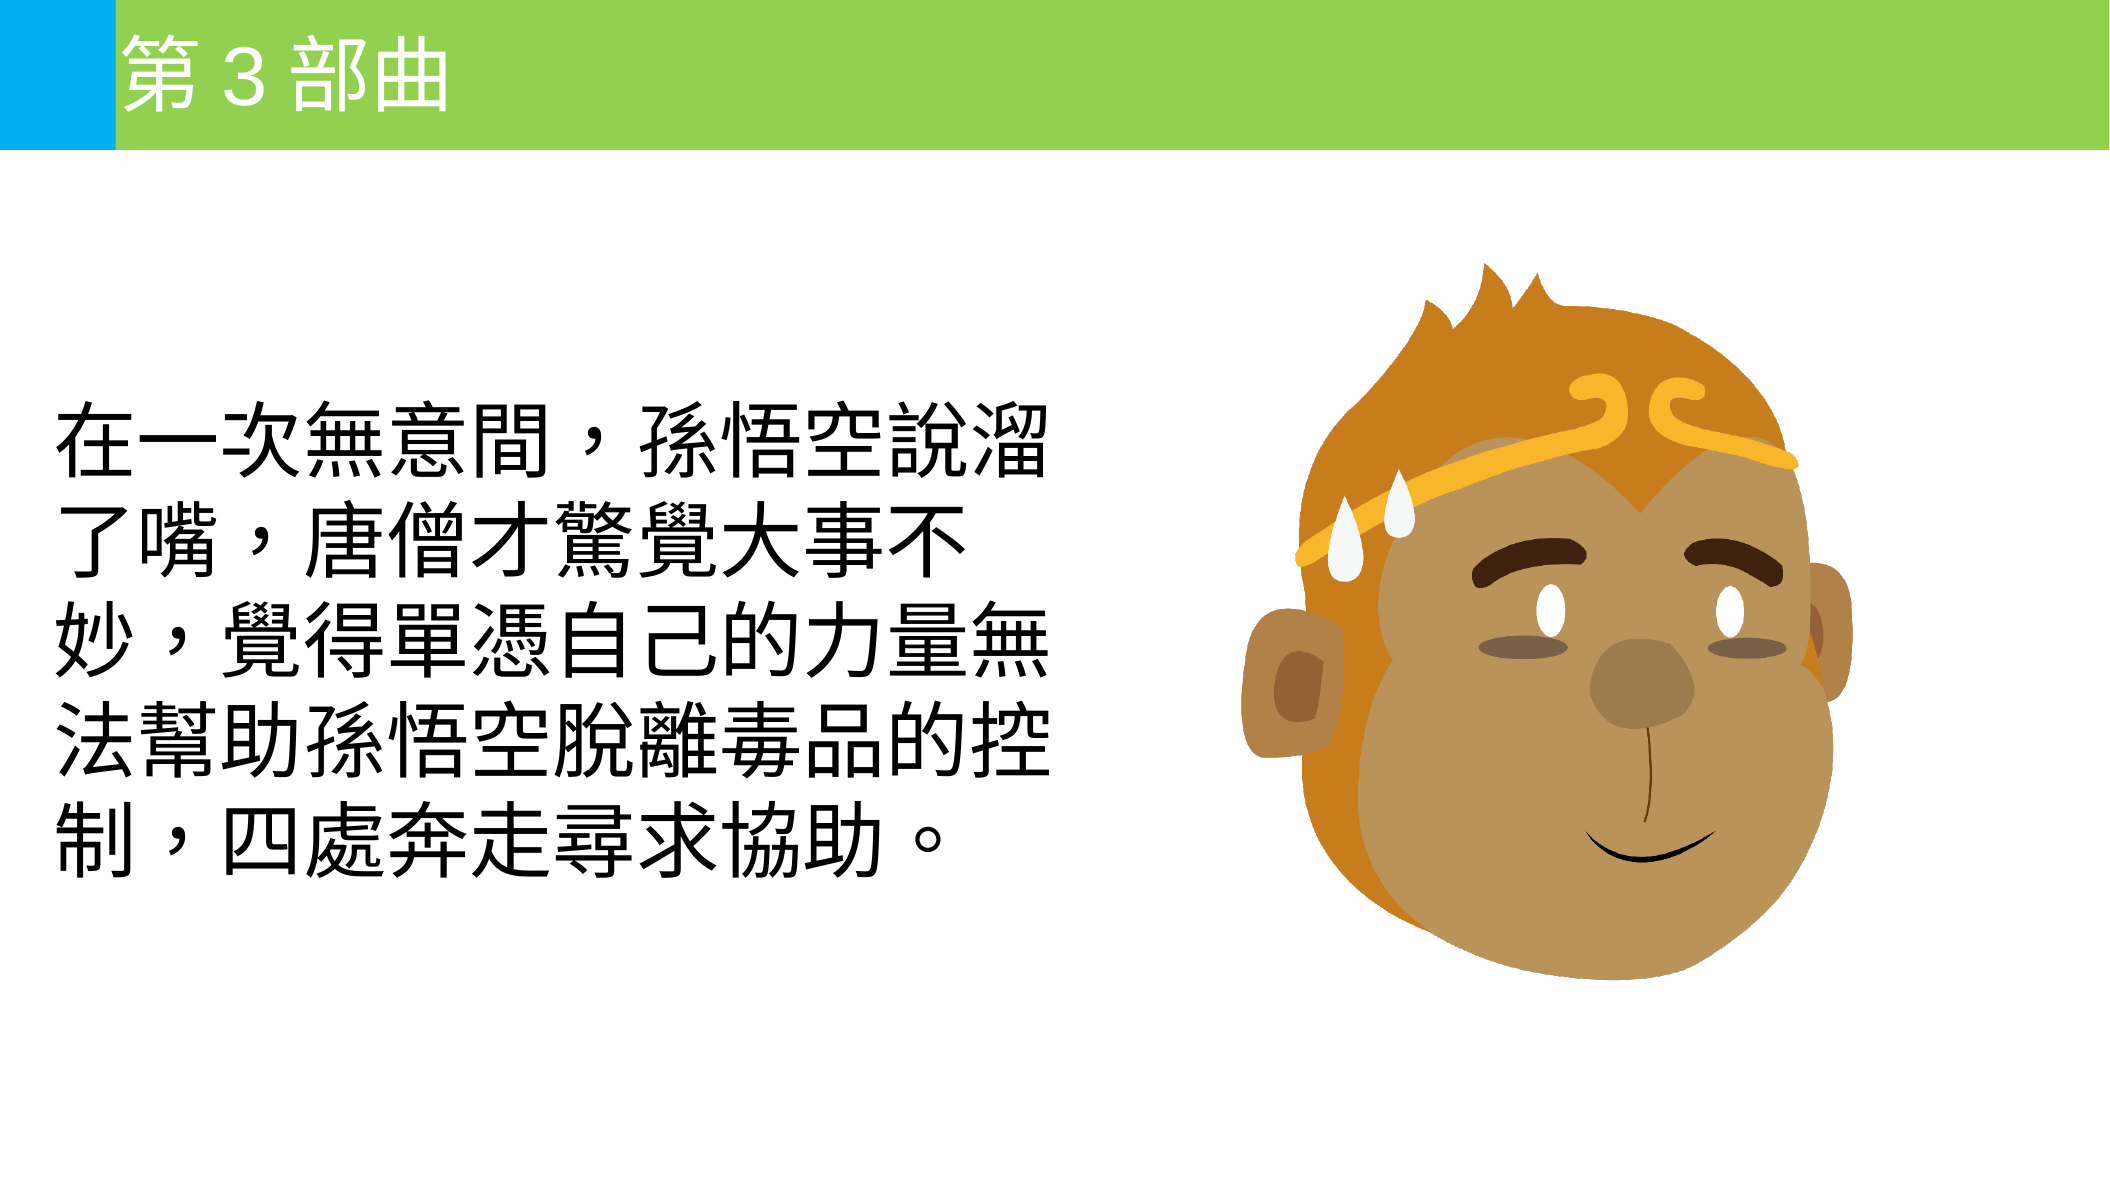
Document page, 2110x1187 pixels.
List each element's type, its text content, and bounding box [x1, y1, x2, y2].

text_box 在一次無意間，孫悟空說溜了嘴，唐僧才驚覺大事不妙，覺得單憑自己的力量無法幫助孫悟空脫離毒品的控制，四處奔走尋求協助。 [38, 380, 1088, 896]
text_box 第3部曲 [103, 14, 469, 130]
picture [1088, 0, 2050, 1187]
